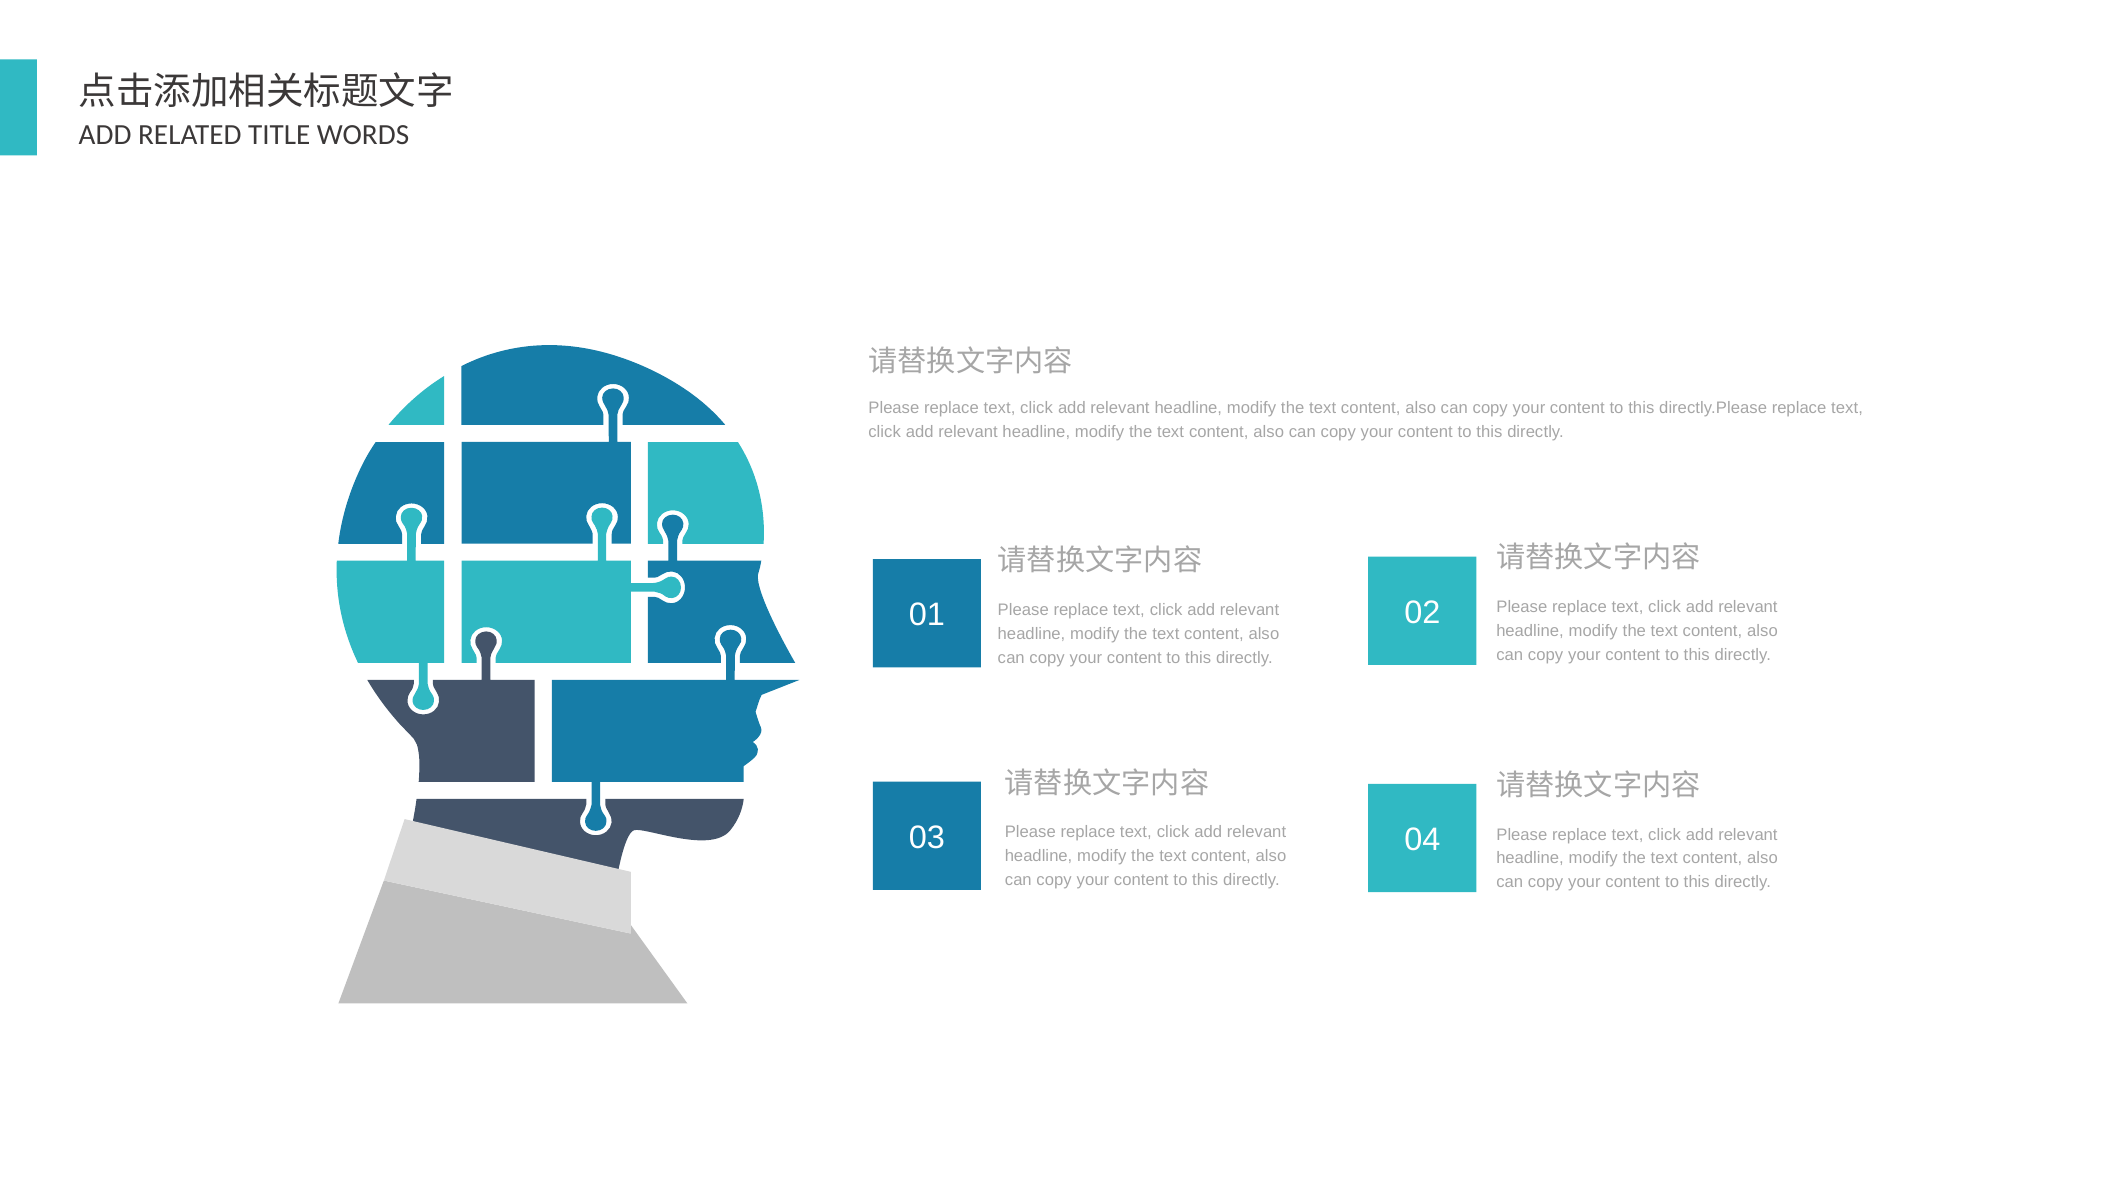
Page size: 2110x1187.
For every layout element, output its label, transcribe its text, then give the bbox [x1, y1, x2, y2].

text_box 04 [1378, 797, 1467, 870]
text_box [872, 558, 982, 668]
text_box Please replace text, click add relevant headline, modify the text content, also can copy your content to this directly. [997, 594, 1307, 667]
text_box 02 [1378, 570, 1467, 643]
text_box [872, 781, 982, 891]
text_box Please replace text, click add relevant headline, modify the text content, also can copy your content to this directly. [1496, 592, 1799, 664]
text_box ADD RELATED TITLE WORDS [62, 107, 426, 159]
text_box 请替换文字内容 [997, 526, 1235, 592]
text_box 请替换文字内容 [1496, 523, 1729, 589]
text_box 01 [883, 572, 971, 645]
text_box [1367, 783, 1477, 893]
text_box 请替换文字内容 [868, 327, 1139, 392]
text_box Please replace text, click add relevant headline, modify the text content, also can copy your content to this directly. [1496, 819, 1799, 892]
text_box Please replace text, click add relevant headline, modify the text content, also can copy your content to this directly.Please replace text, click add relevant headline, modify the text content, also can copy your content to this directly. [868, 392, 1889, 441]
text_box [1367, 556, 1477, 666]
text_box 03 [883, 795, 971, 868]
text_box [336, 333, 800, 1004]
text_box 请替换文字内容 [1496, 751, 1729, 816]
text_box 点击添加相关标题文字 [62, 59, 470, 121]
text_box 请替换文字内容 [1004, 749, 1237, 814]
text_box Please replace text, click add relevant headline, modify the text content, also can copy your content to this directly. [1004, 817, 1308, 890]
